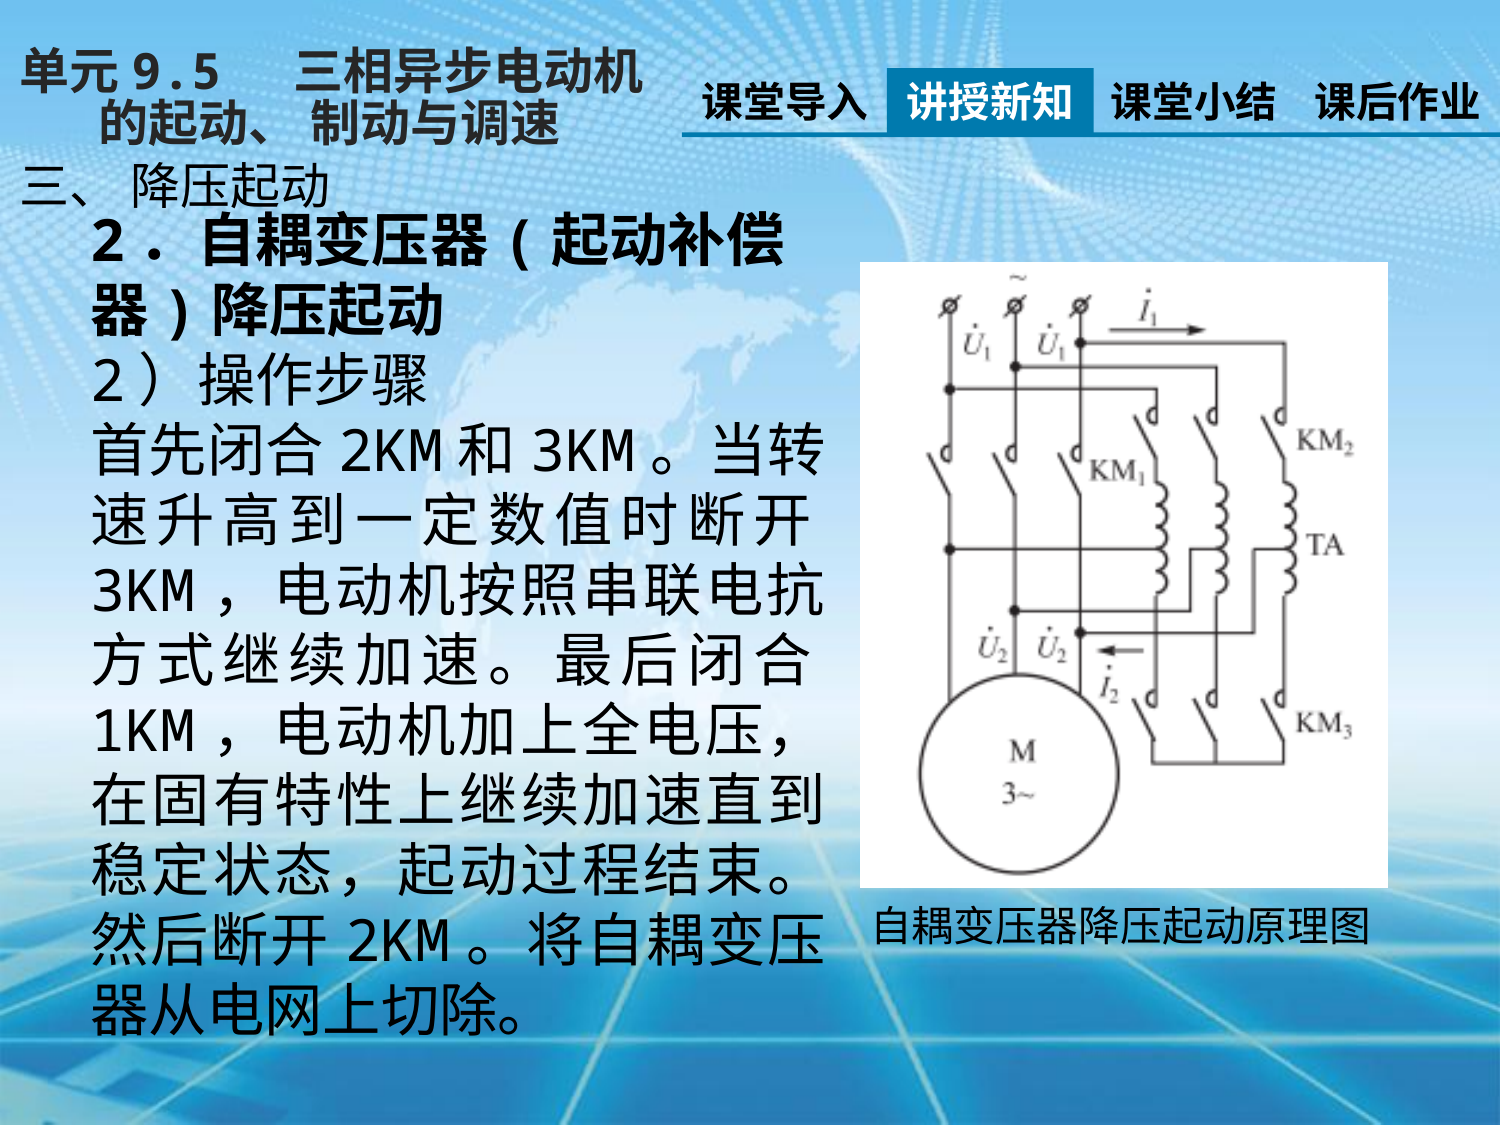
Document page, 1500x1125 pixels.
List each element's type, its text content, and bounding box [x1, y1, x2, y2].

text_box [4, 39, 1500, 160]
picture [0, 0, 1500, 1125]
text_box 2．自耦变压器(起动补偿器)降压起动 2）操作步骤 首先闭合2KM和3KM。当转速升高到一定数值时断开3KM，电动机按照串联电抗方式继续加速。最后闭合1KM，电动机加上全电压，在固有特性上继续加速直到稳定状态，起动过程结束。然后断开2KM。将自耦变压器从电网上切除。 [75, 291, 841, 1121]
text_box 三、 降压起动 [4, 160, 1355, 291]
text_box 自耦变压器降压起动原理图 [835, 892, 1386, 958]
